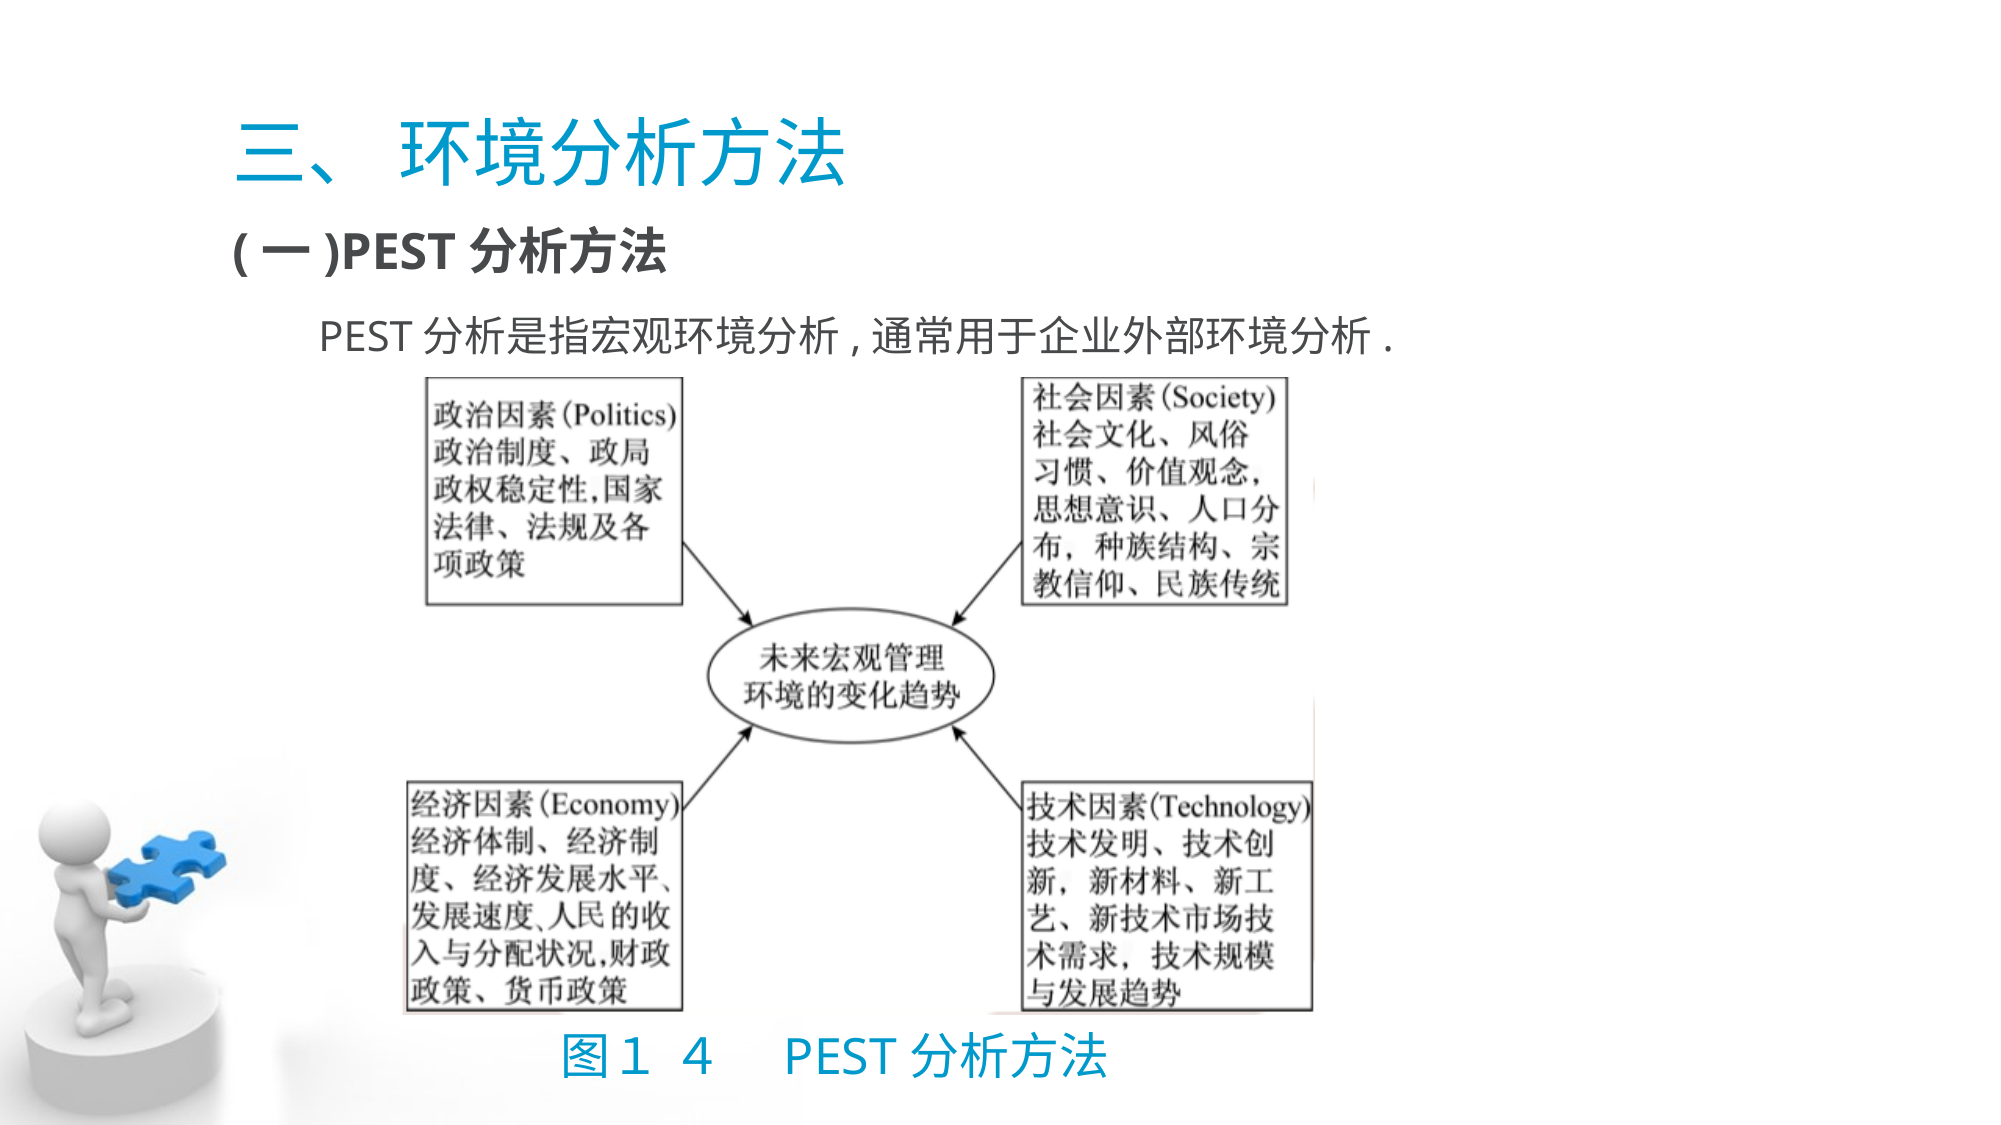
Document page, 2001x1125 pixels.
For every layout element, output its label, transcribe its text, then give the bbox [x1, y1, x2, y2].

text_box 图１ ４ PEST分析方法 [546, 1016, 1124, 1092]
picture [0, 377, 1315, 1125]
title 三、 环境分析方法 [217, 91, 1880, 222]
list (一)PEST分析方法 PEST分析是指宏观环境分析,通常用于企业外部环境分析. [217, 205, 1702, 941]
